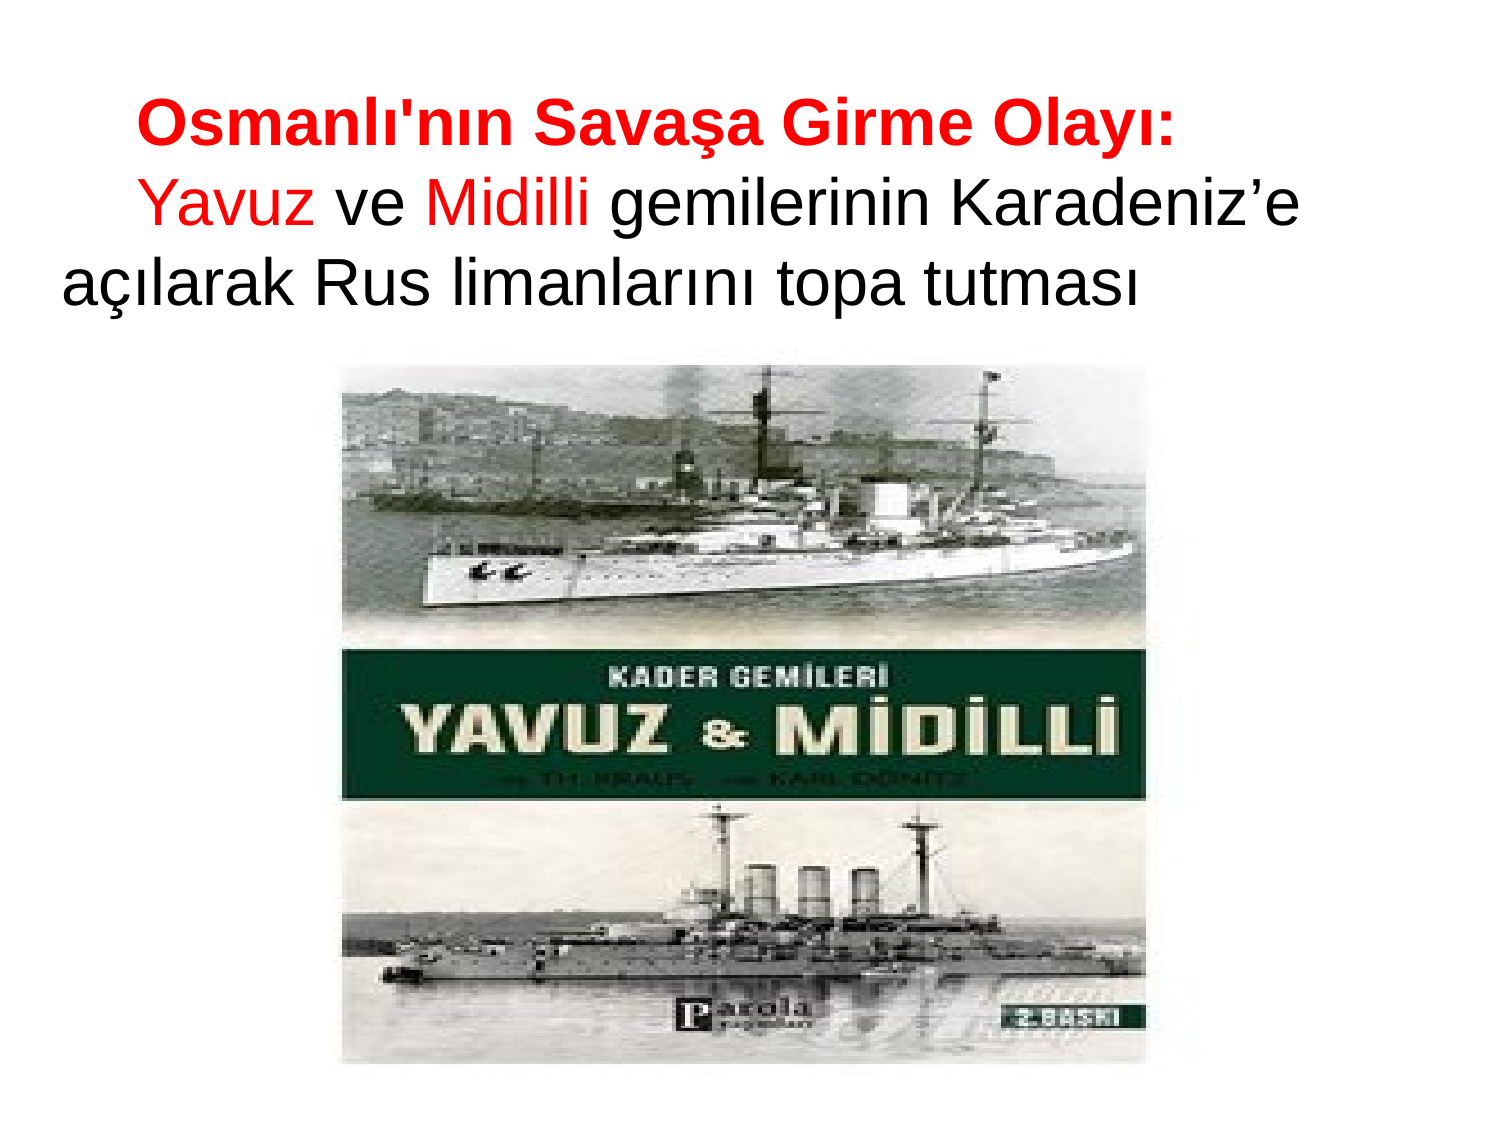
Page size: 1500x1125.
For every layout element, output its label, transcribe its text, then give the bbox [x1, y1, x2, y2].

text_box Osmanlı'nın Savaşa Girme Olayı: Yavuz ve Midilli gemilerinin Karadeniz’e açılarak Rus limanlarını topa tutması [46, 71, 1465, 327]
picture [116, 327, 1372, 1102]
